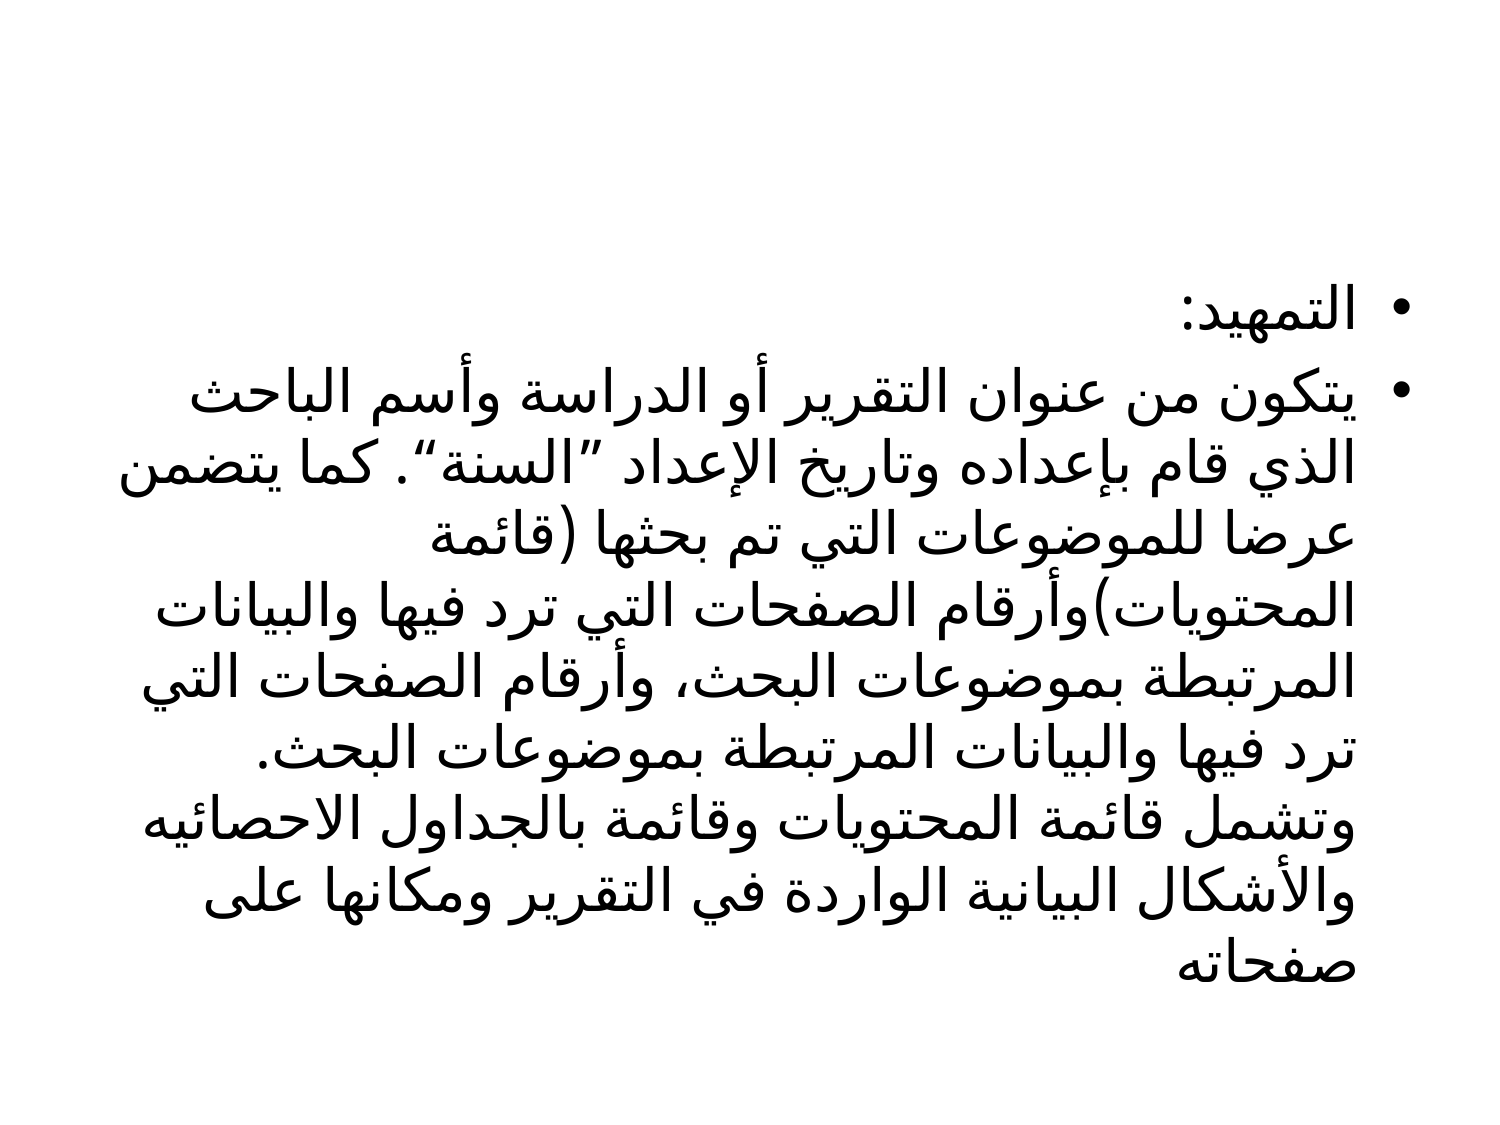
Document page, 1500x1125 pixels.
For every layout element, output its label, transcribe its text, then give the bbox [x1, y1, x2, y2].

list التمهيد: يتكون من عنوان التقرير أو الدراسة وأسم الباحث الذي قام بإعداده وتاريخ الإعداد ”السنة“. كما يتضمن عرضا للموضوعات التي تم بحثها (قائمة المحتويات)وأرقام الصفحات التي ترد فيها والبيانات المرتبطة بموضوعات البحث، وأرقام الصفحات التي ترد فيها والبيانات المرتبطة بموضوعات البحث. وتشمل قائمة المحتويات وقائمة بالجداول الاحصائيه والأشكال البيانية الواردة في التقرير ومكانها على صفحاته [75, 262, 1425, 1005]
